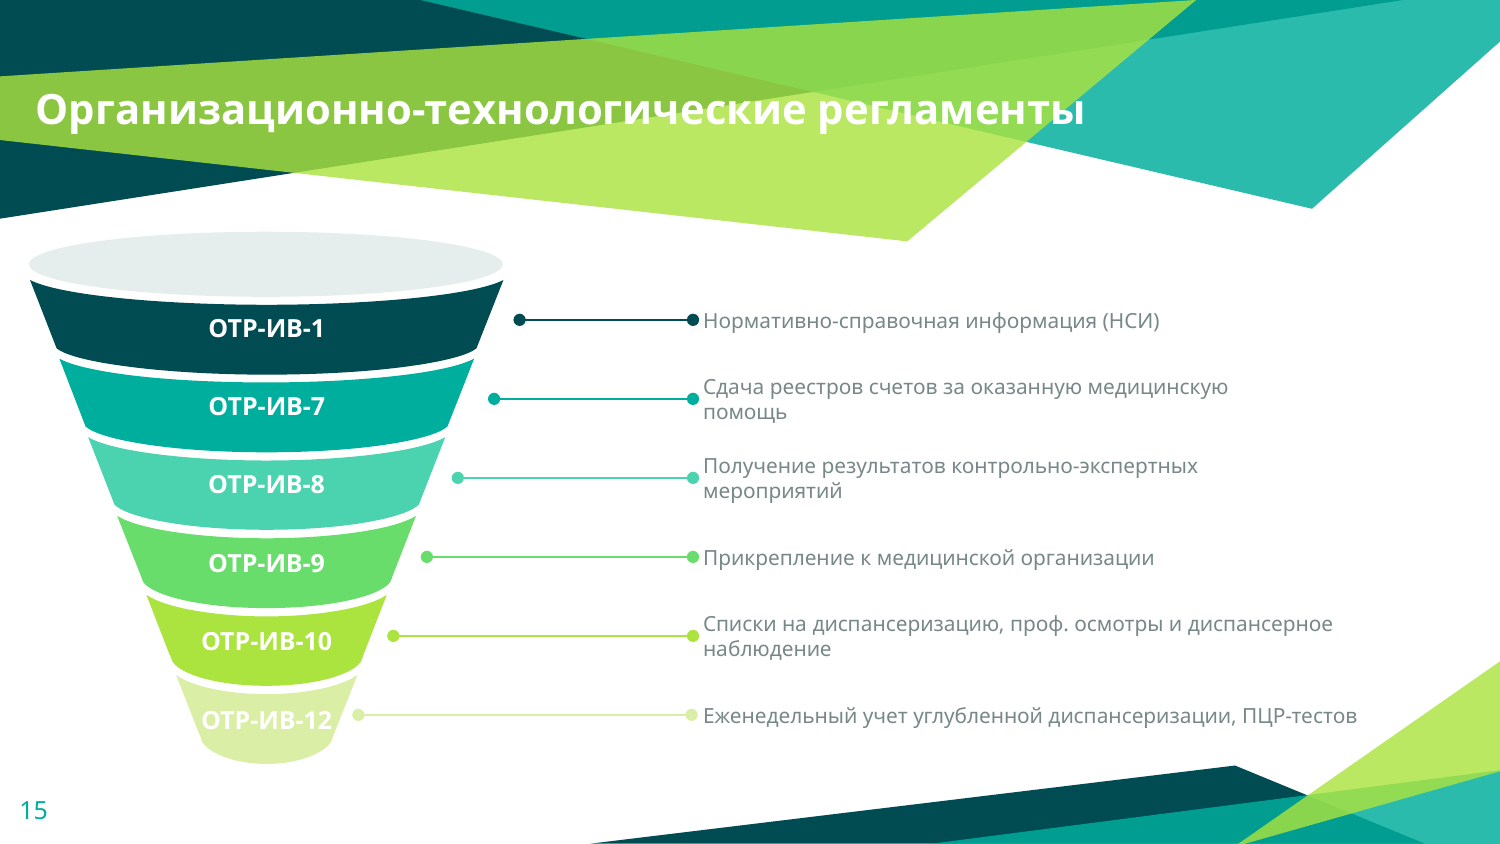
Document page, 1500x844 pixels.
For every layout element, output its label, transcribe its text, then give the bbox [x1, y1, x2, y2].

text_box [28, 231, 504, 765]
text_box Нормативно-справочная информация (НСИ) [703, 291, 1161, 349]
text_box Списки на диспансеризацию, проф. осмотры и диспансерное наблюдение [703, 607, 1441, 665]
text_box Еженедельный учет углубленной диспансеризации, ПЦР-тестов [703, 686, 1421, 744]
title Организационно-технологические регламенты [20, 67, 1230, 209]
slide_number 15 [4, 779, 95, 844]
text_box Прикрепление к медицинской организации [703, 528, 1161, 586]
text_box Получение результатов контрольно-экспертных мероприятий [703, 449, 1296, 507]
text_box Сдача реестров счетов за оказанную медицинскую помощь [703, 370, 1310, 428]
